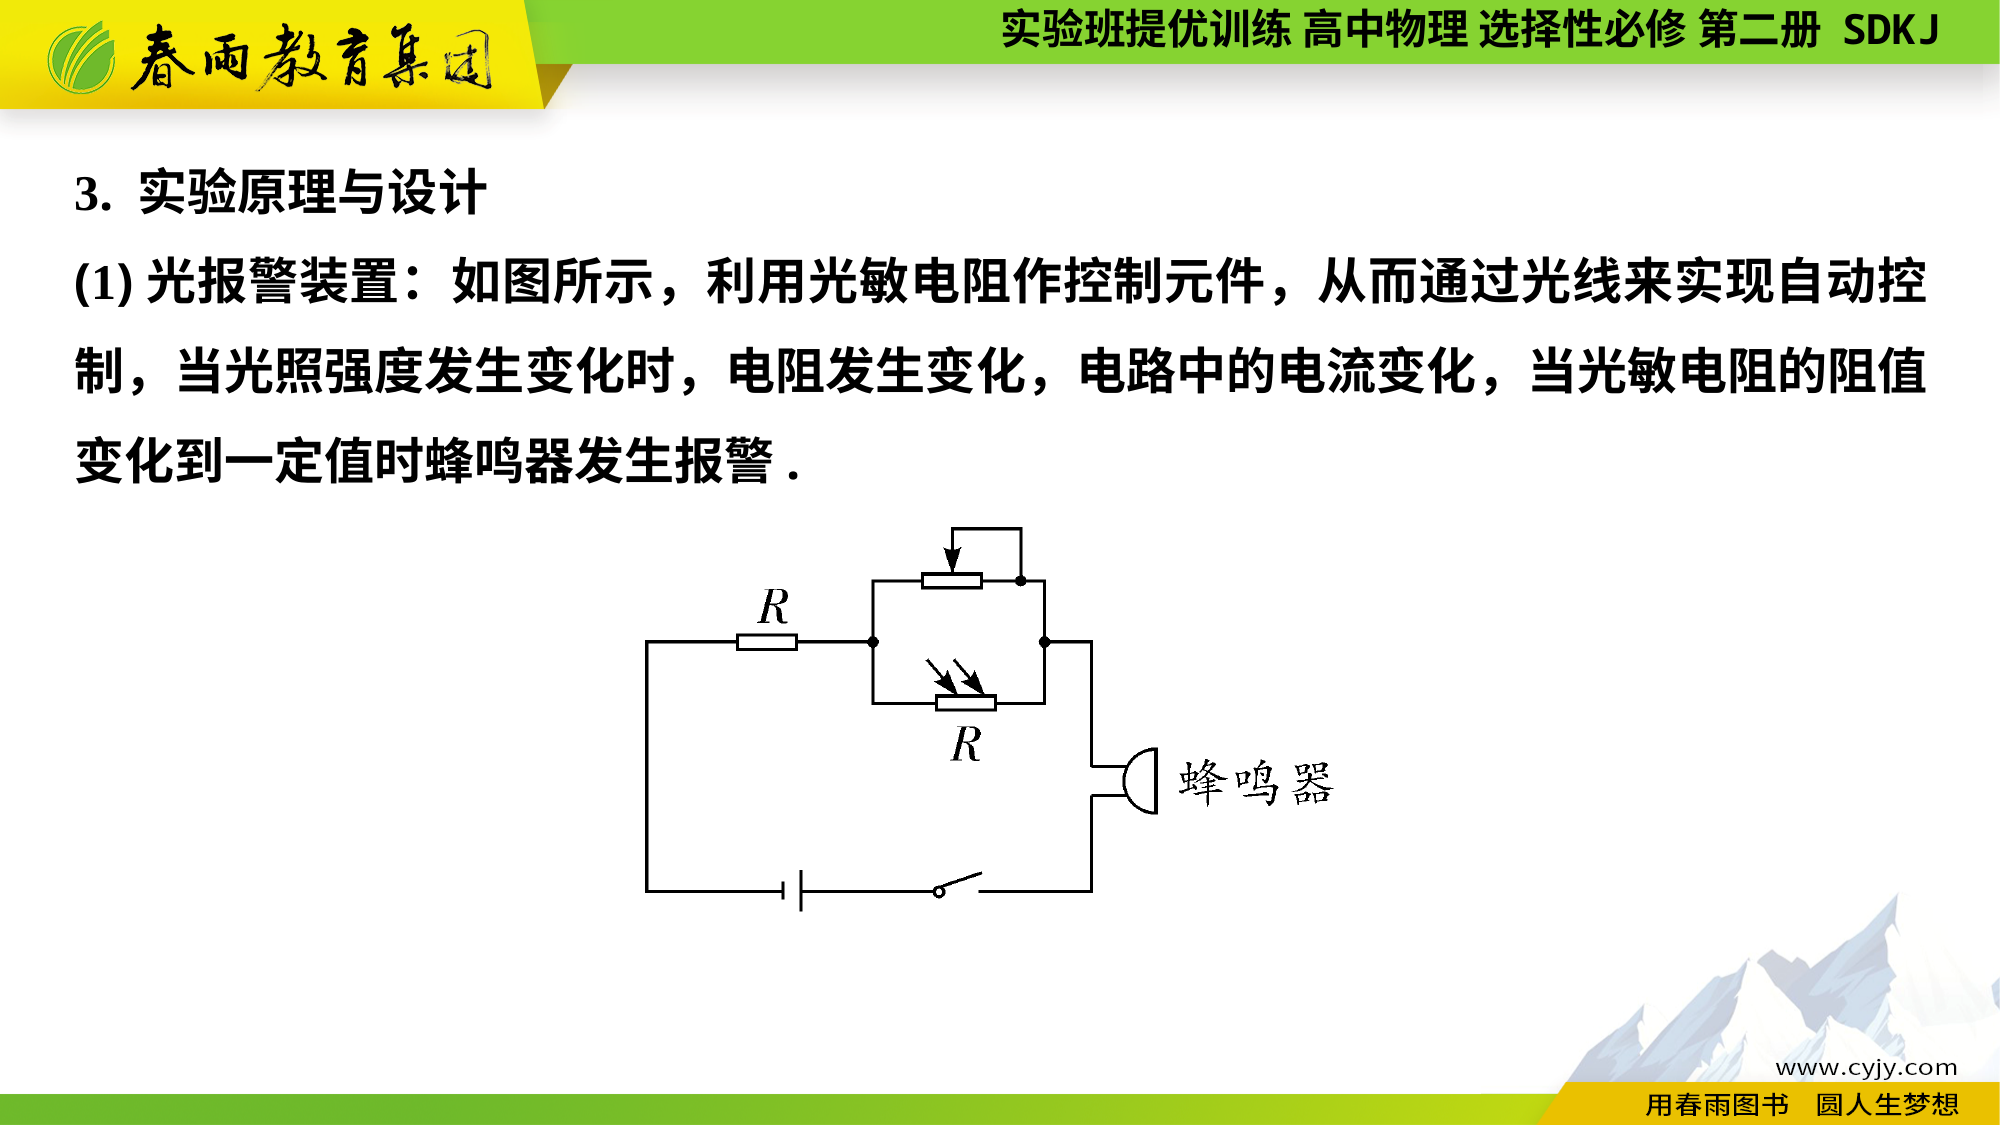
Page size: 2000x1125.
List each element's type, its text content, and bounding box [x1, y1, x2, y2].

list 3. 实验原理与设计 (1)光报警装置：如图所示，利用光敏电阻作控制元件，从而通过光线来实现自动控制，当光照强度发生变化时，电阻发生变化，电路中的电流变化，当光敏电阻的阻值变化到一定值时蜂鸣器发生报警. [59, 122, 1944, 490]
picture [0, 0, 2000, 1125]
